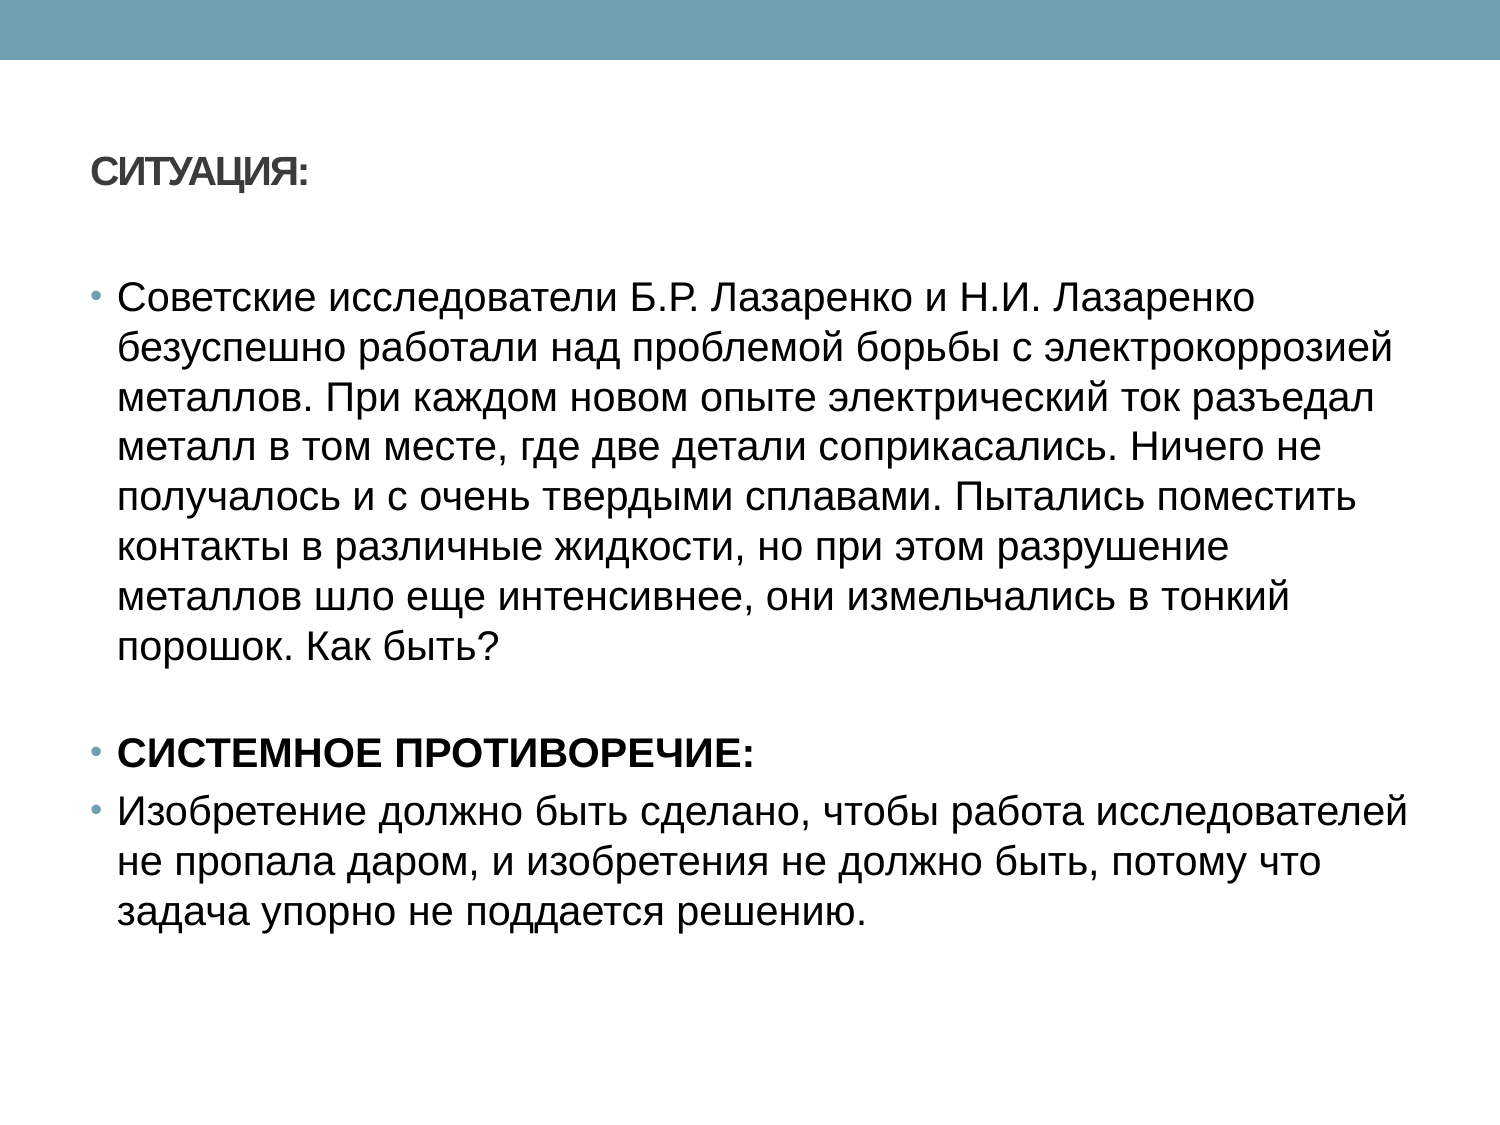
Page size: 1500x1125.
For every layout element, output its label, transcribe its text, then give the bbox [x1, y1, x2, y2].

list Советские исследователи Б.Р. Лазаренко и Н.И. Лазаренко безуспешно работали над проблемой борьбы с электрокоррозией металлов. При каждом новом опыте электрический ток разъедал металл в том месте, где две детали соприкасались. Ничего не получалось и с очень твердыми сплавами. Пытались поместить контакты в различные жидкости, но при этом разрушение металлов шло еще интенсивнее, они измельчались в тонкий порошок. Как быть? СИСТЕМНОЕ ПРОТИВОРЕЧИЕ: Изобретение должно быть сделано, чтобы работа исследователей не пропала даром, и изобретения не должно быть, потому что задача упорно не поддается решению. [75, 262, 1425, 1063]
title СИТУАЦИЯ: [75, 87, 1425, 250]
